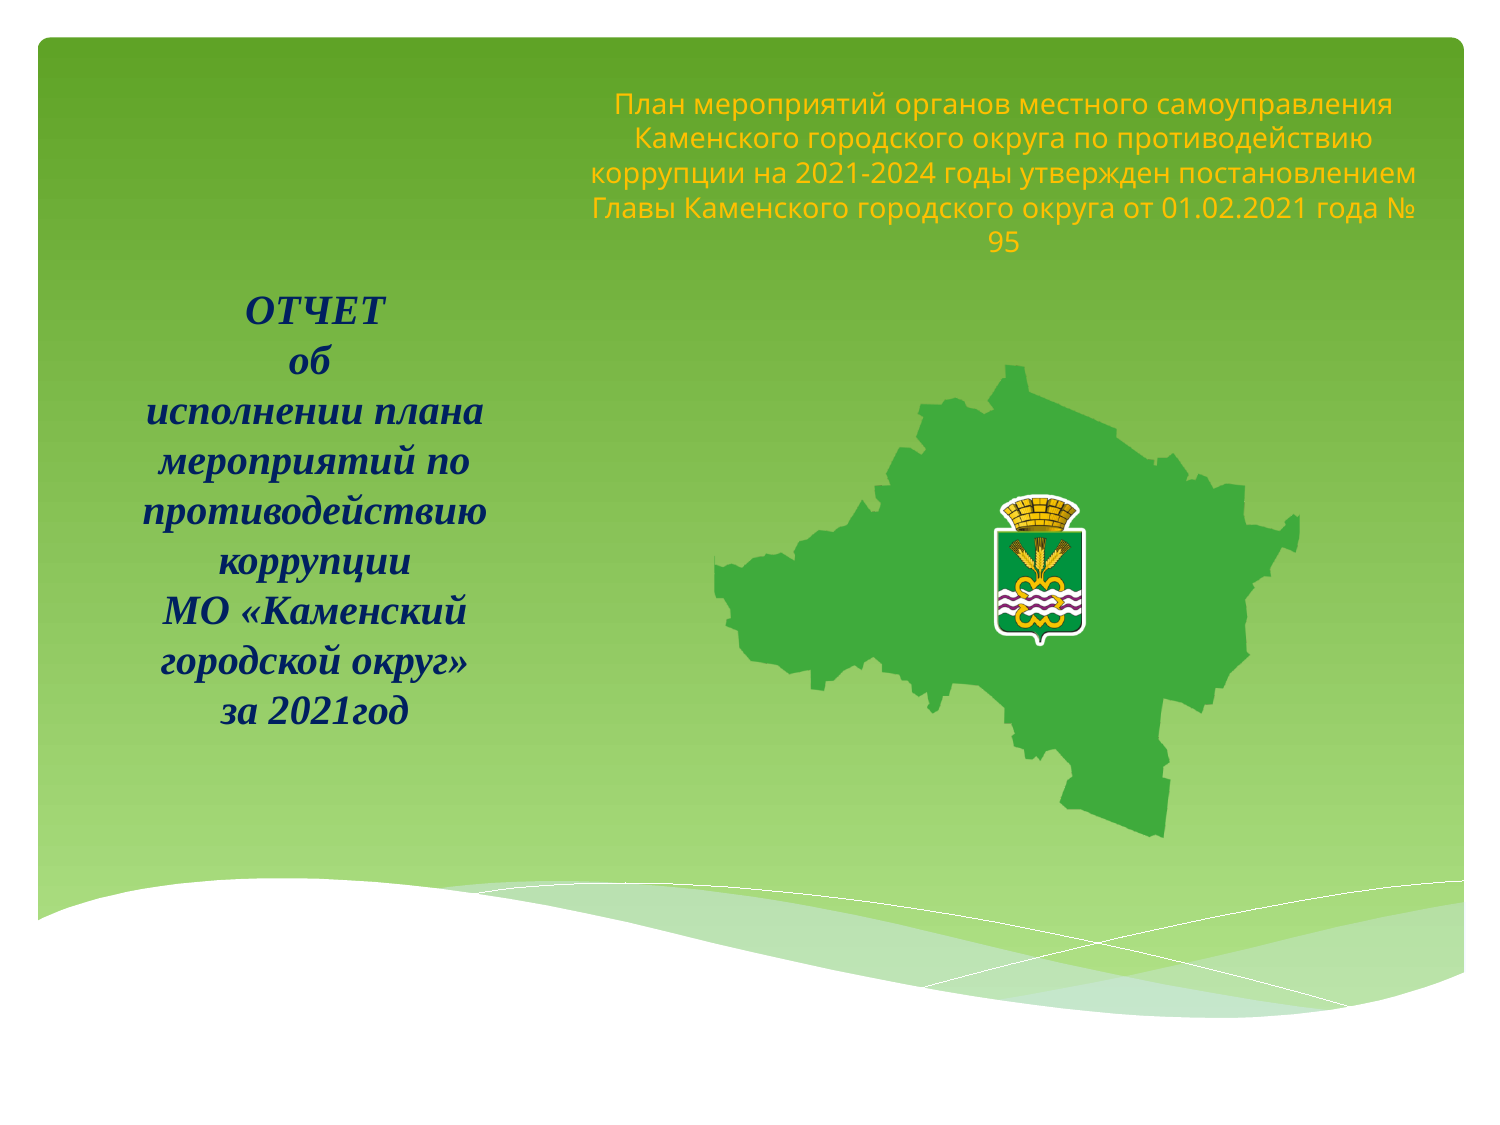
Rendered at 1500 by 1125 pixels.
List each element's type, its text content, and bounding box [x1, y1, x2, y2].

picture [714, 361, 1300, 842]
title ОТЧЕТ об исполнении плана мероприятий по противодействию коррупции МО «Каменский городской округ» за 2021год [81, 66, 550, 811]
list План мероприятий органов местного самоуправления Каменского городского округа по противодействию коррупции на 2021-2024 годы утвержден постановлением Главы Каменского городского округа от 01.02.2021 года № 95 [561, 78, 1447, 268]
